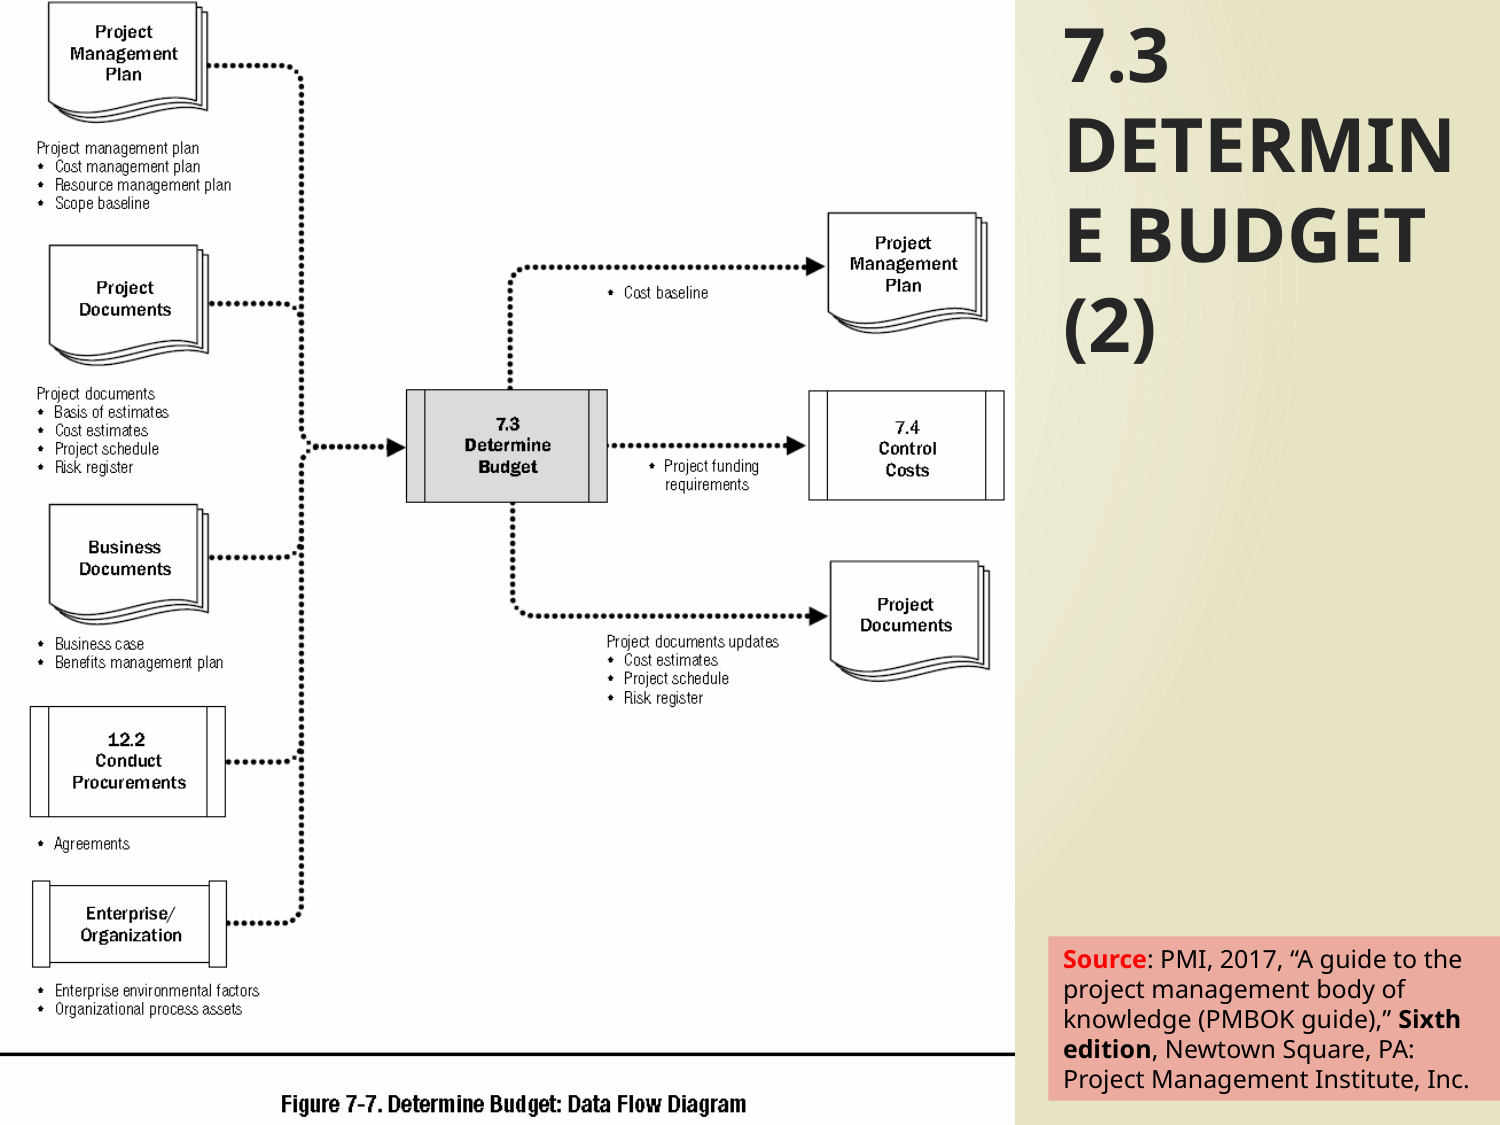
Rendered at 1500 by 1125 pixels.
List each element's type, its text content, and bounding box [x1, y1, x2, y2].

picture [0, 0, 1016, 1125]
text_box Source: PMI, 2017, “A guide to the project management body of knowledge (PMBOK guide),” Sixth edition, Newtown Square, PA: Project Management Institute, Inc. [1048, 936, 1500, 1101]
title 7.3 DETERMINE BUDGET (2) [1048, 0, 1500, 247]
